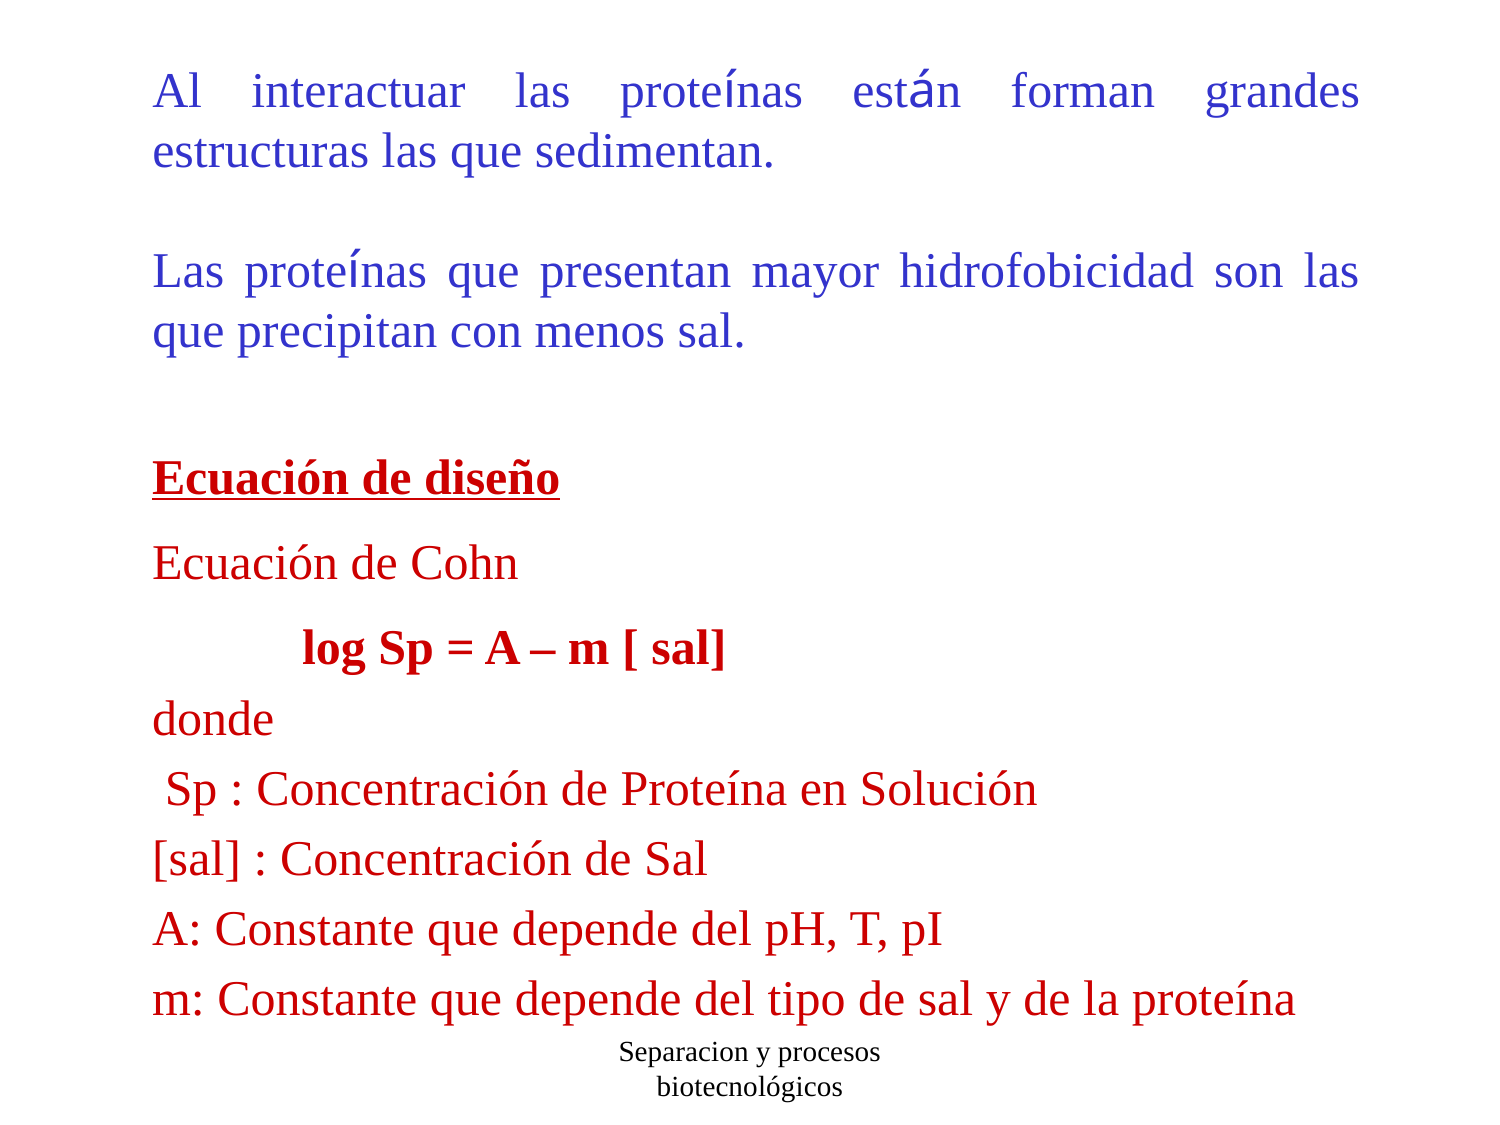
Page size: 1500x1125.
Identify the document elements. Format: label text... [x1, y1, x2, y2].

text_box Al interactuar las proteínas están forman grandes estructuras las que sedimentan. Las proteínas que presentan mayor hidrofobicidad son las que precipitan con menos sal. [62, 49, 1375, 365]
text_box Ecuación de diseño Ecuación de Cohn log Sp = A – m [ sal] donde Sp : Concentración de Proteína en Solución [sal] : Concentración de Sal A: Constante que depende del pH, T, pI m: Constante que depende del tipo de sal y de la proteína [137, 437, 1400, 1117]
footer Separacion y procesos biotecnológicos [512, 1024, 988, 1101]
